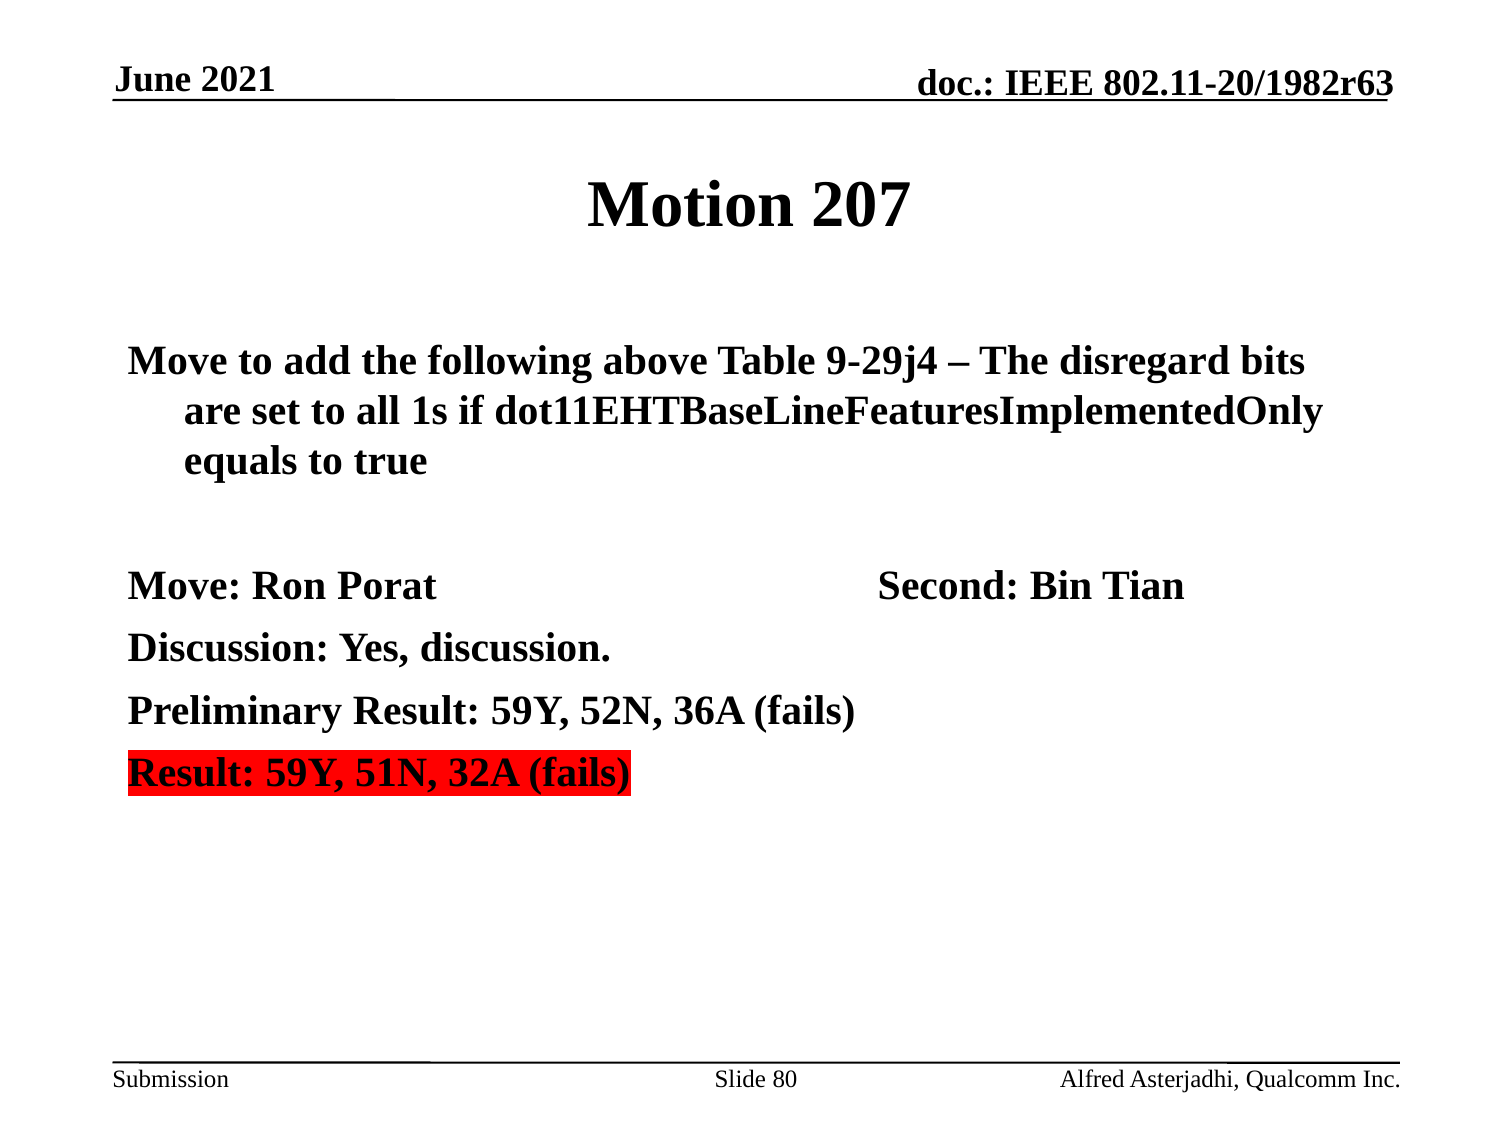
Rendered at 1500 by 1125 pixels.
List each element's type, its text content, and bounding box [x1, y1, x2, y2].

title Motion 207 [112, 112, 1388, 288]
list Move to add the following above Table 9-29j4 – The disregard bits are set to all 1s if dot11EHTBaseLineFeaturesImplementedOnly equals to true Move: Ron Porat Second: Bin Tian Discussion: Yes, discussion. Preliminary Result: 59Y, 52N, 36A (fails) Result: 59Y, 51N, 32A (fails) [112, 324, 1388, 1000]
footer Alfred Asterjadhi, Qualcomm Inc. [878, 1061, 1402, 1093]
slide_number Slide 80 [712, 1061, 800, 1123]
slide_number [114, 54, 423, 100]
